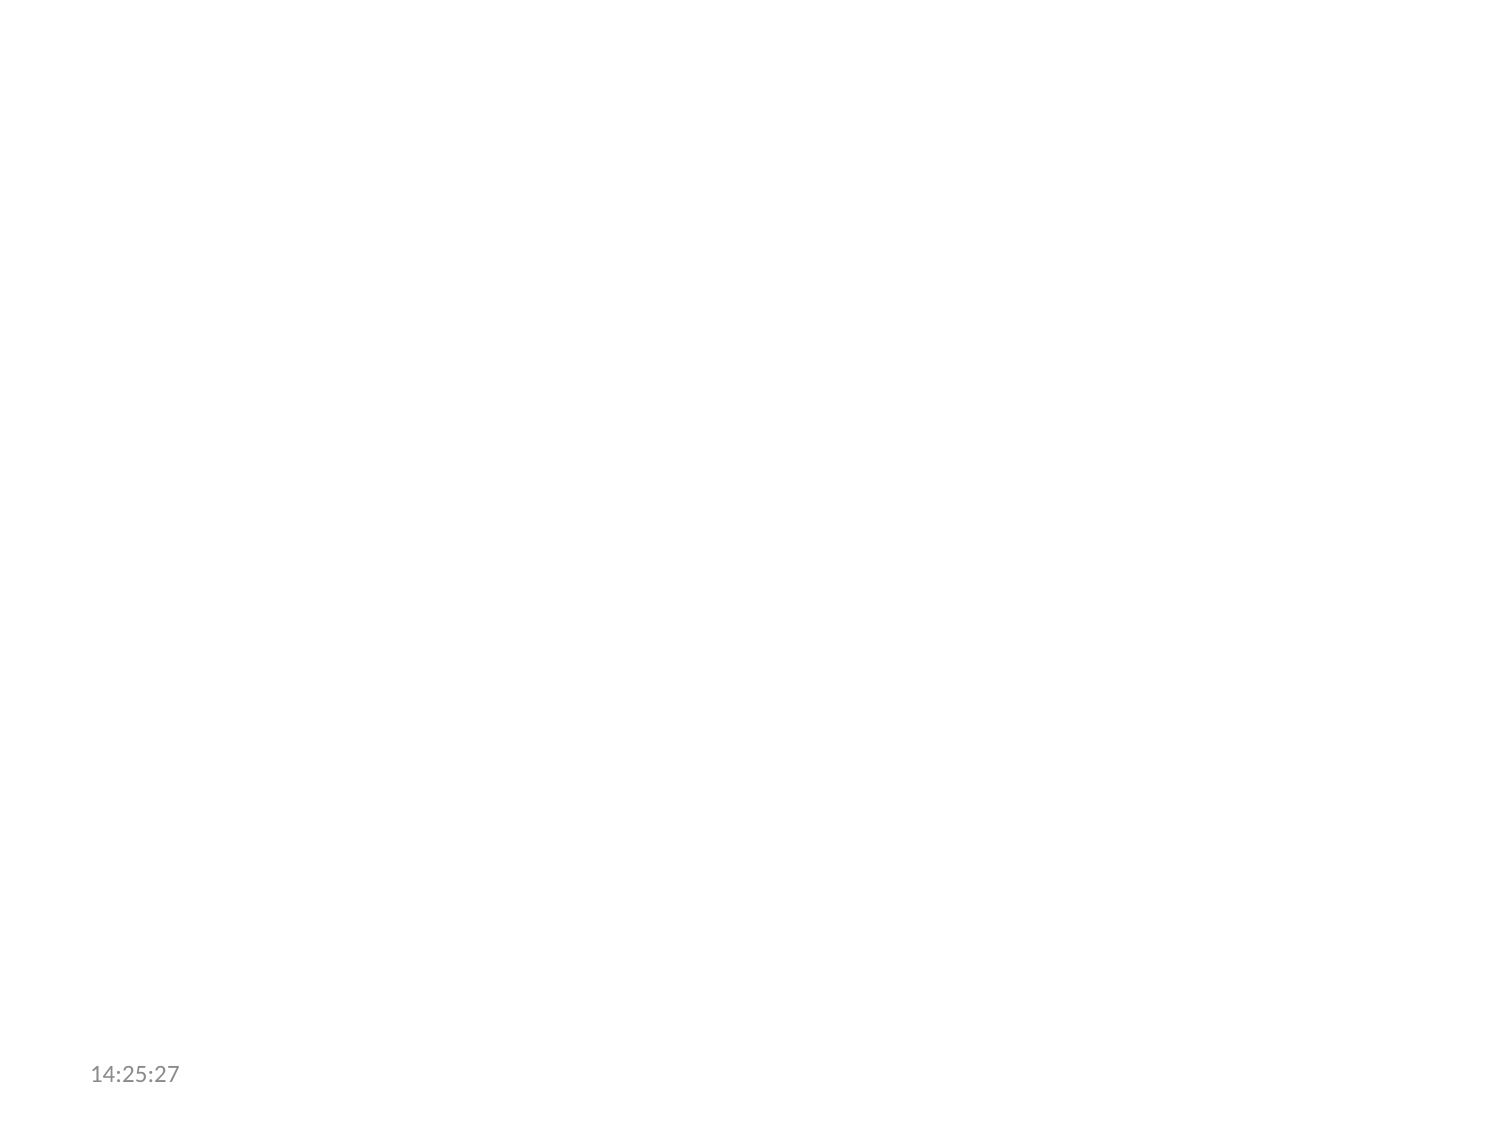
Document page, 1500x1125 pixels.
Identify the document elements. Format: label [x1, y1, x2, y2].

slide_number [75, 1042, 425, 1103]
